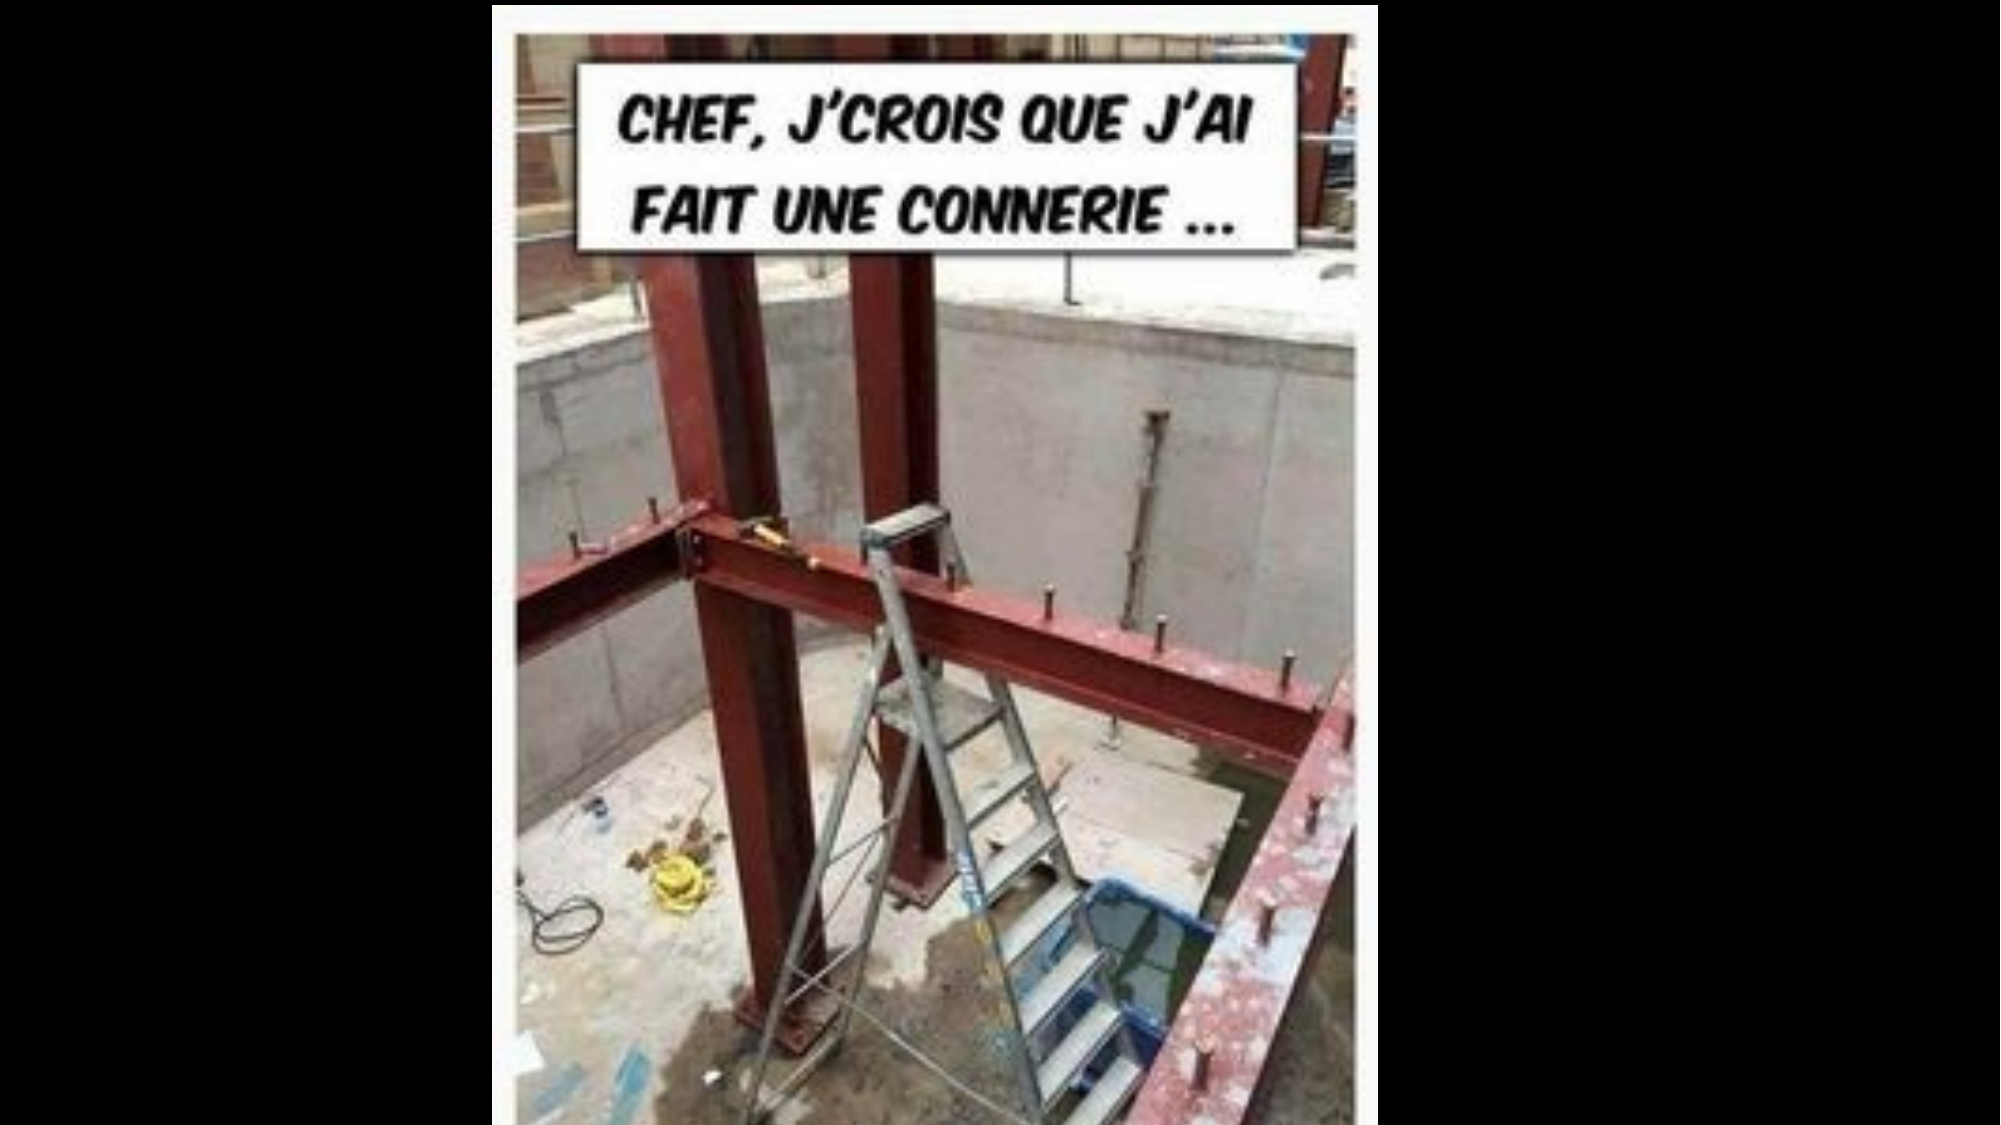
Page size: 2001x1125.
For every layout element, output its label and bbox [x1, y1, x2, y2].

list [491, 5, 1378, 1125]
